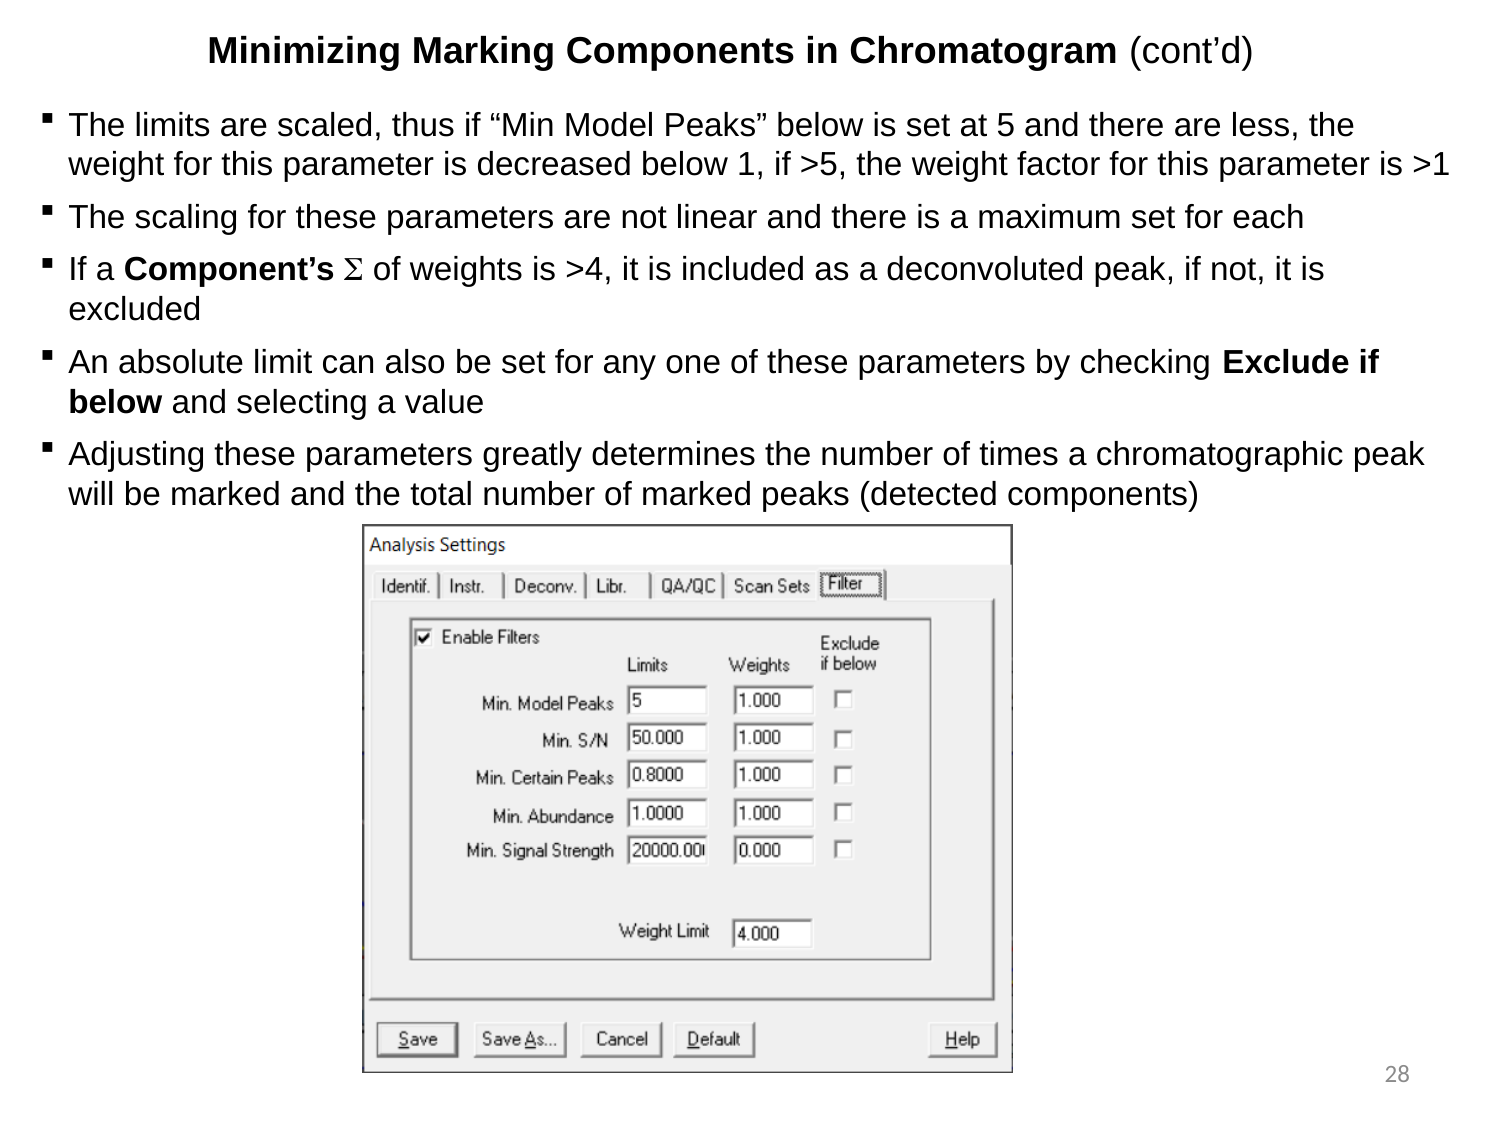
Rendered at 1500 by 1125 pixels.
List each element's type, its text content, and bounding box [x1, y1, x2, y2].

text_box The limits are scaled, thus if “Min Model Peaks” below is set at 5 and there are less, the weight for this parameter is decreased below 1, if >5, the weight factor for this parameter is >1 The scaling for these parameters are not linear and there is a maximum set for each If a Component’s  of weights is >4, it is included as a deconvoluted peak, if not, it is excluded An absolute limit can also be set for any one of these parameters by checking Exclude if below and selecting a value Adjusting these parameters greatly determines the number of times a chromatographic peak will be marked and the total number of marked peaks (detected components) [24, 95, 1475, 520]
text_box Minimizing Marking Components in Chromatogram (cont’d) [192, 18, 1269, 79]
picture [362, 524, 1013, 1073]
slide_number 28 [1074, 1042, 1425, 1103]
